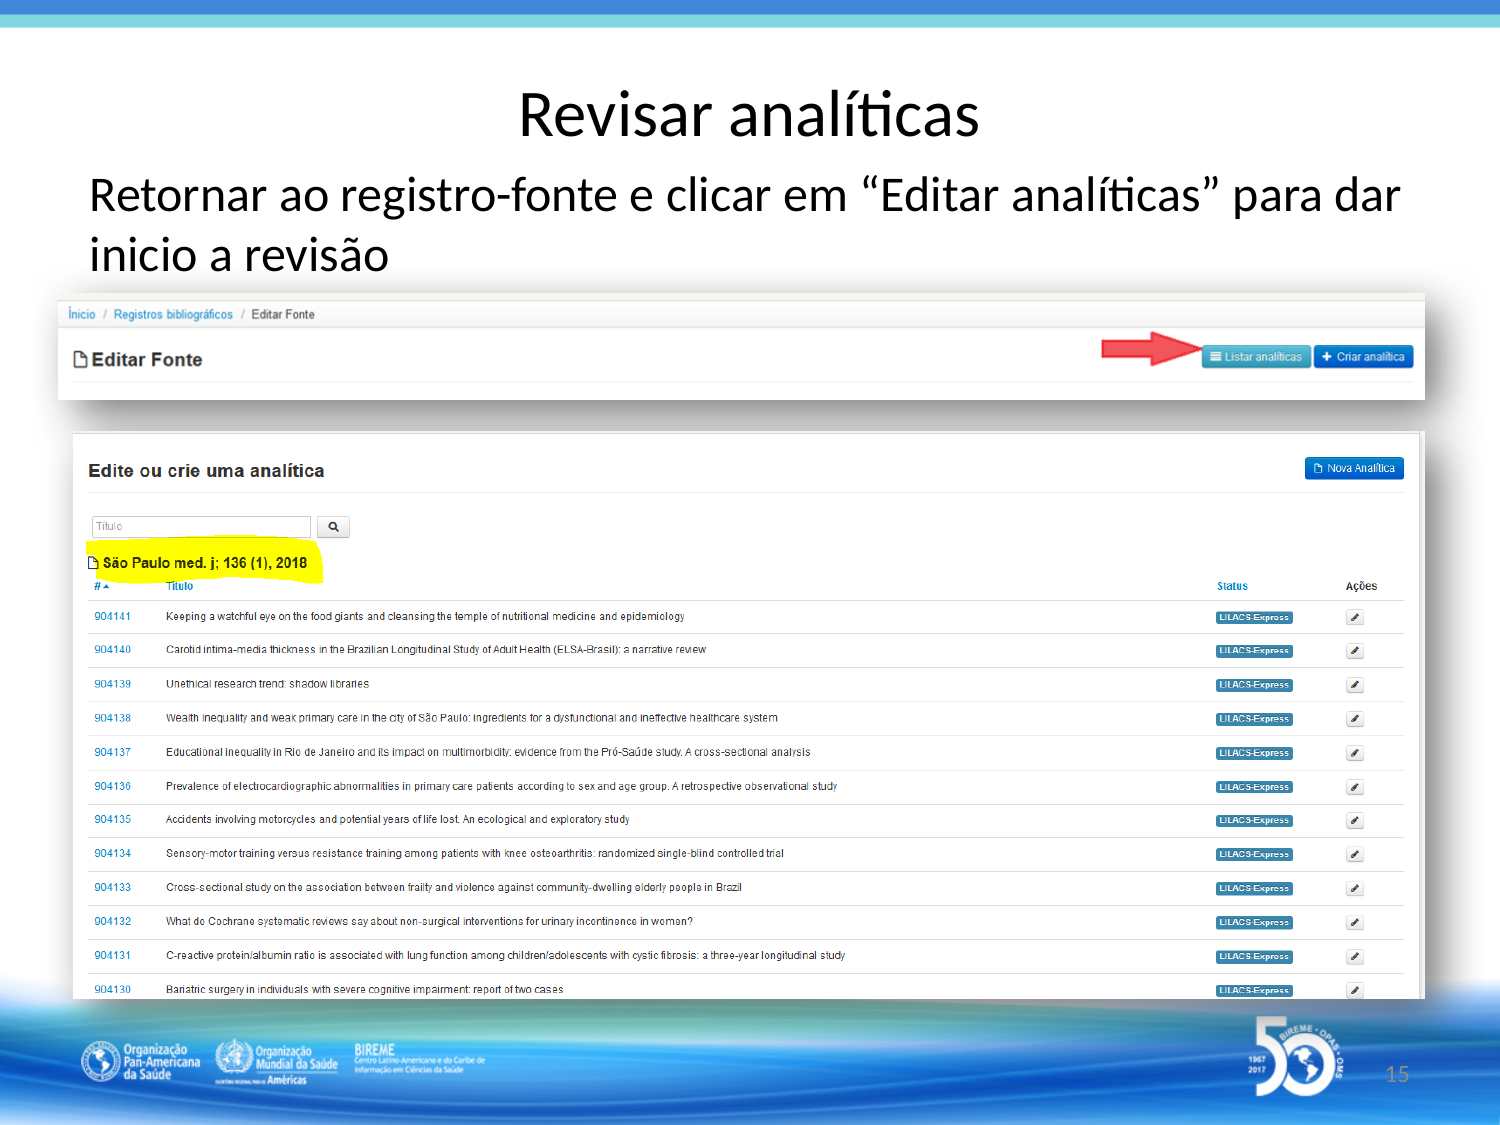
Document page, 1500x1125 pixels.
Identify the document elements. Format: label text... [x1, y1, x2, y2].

text_box Retornar ao registro-fonte e clicar em “Editar analíticas” para dar inicio a revisão [74, 153, 1425, 289]
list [58, 293, 1426, 400]
slide_number 15 [1074, 1046, 1425, 1103]
picture [0, 0, 1500, 1125]
title Revisar analíticas [75, 45, 1425, 153]
